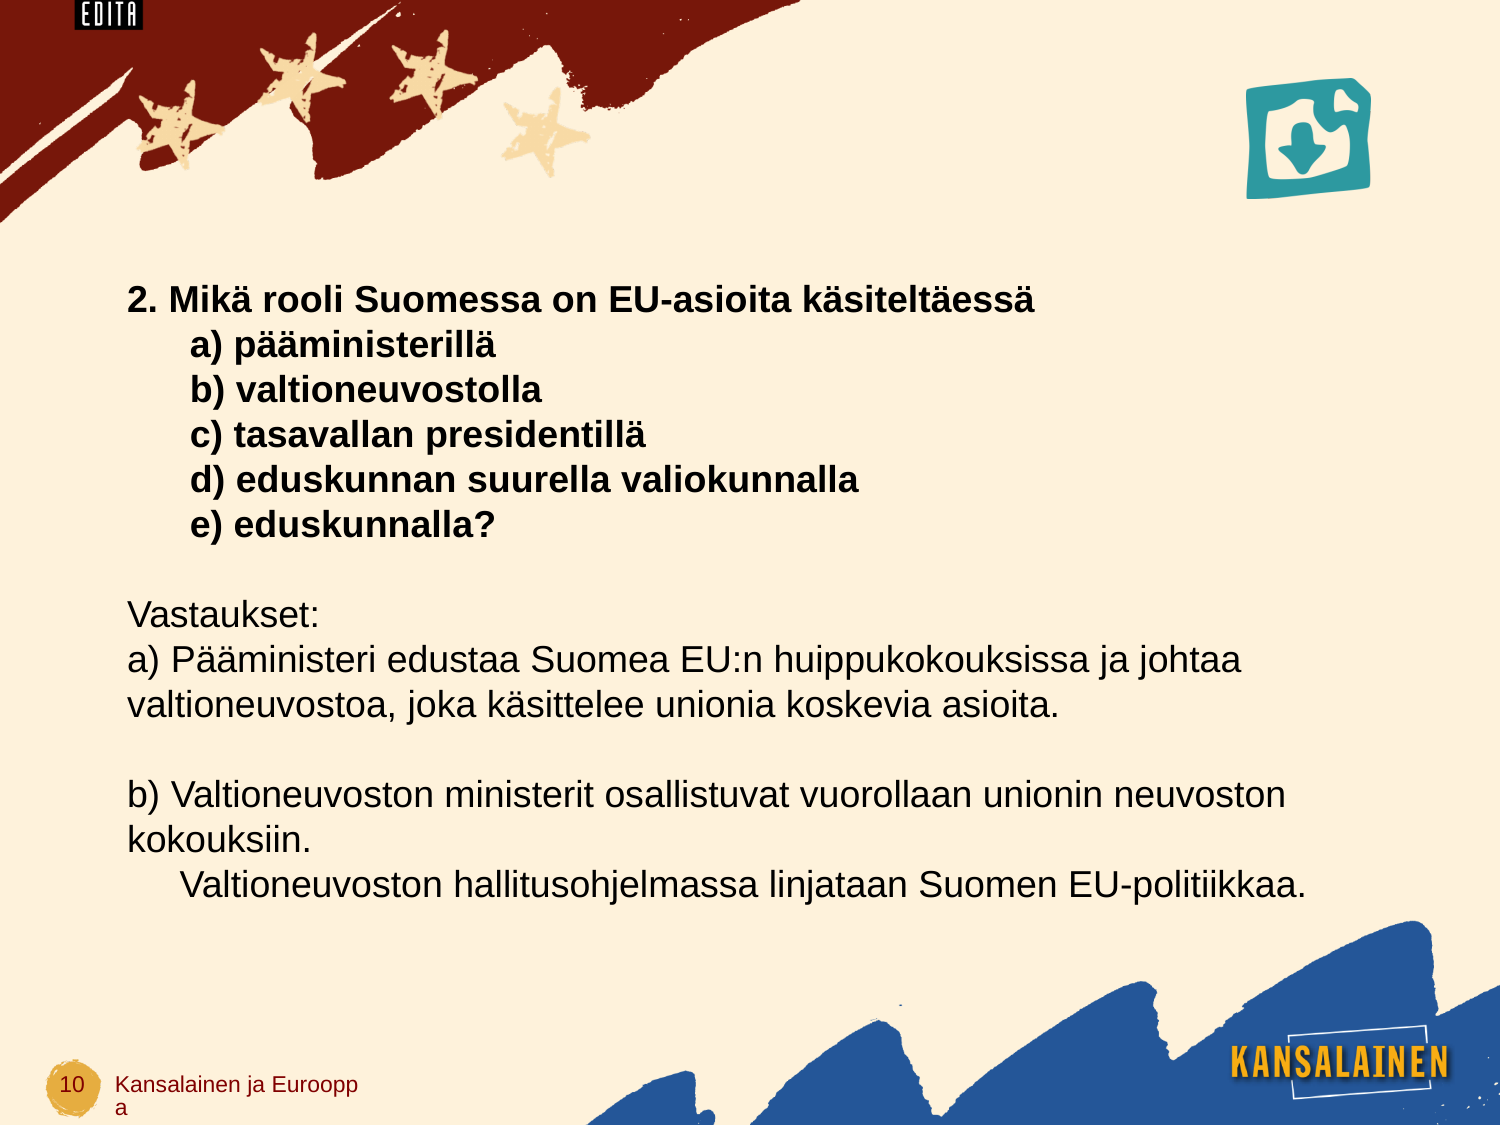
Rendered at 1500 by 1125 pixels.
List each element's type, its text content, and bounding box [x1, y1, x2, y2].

footer Kansalainen ja Eurooppa [99, 1062, 376, 1125]
text_box 2. Mikä rooli Suomessa on EU-asioita käsiteltäessä a) pääministerillä b) valtioneuvostolla c) tasavallan presidentillä d) eduskunnan suurella valiokunnalla e) eduskunnalla? Vastaukset: a) Pääministeri edustaa Suomea EU:n huippukokouksissa ja johtaa valtioneuvostoa, joka käsittelee unionia koskevia asioita. b) Valtioneuvoston ministerit osallistuvat vuorollaan unionin neuvoston kokouksiin. Valtioneuvoston hallitusohjelmassa linjataan Suomen EU-politiikkaa. [112, 266, 1412, 957]
slide_number 10 [37, 1062, 99, 1125]
picture [0, 0, 1500, 1125]
